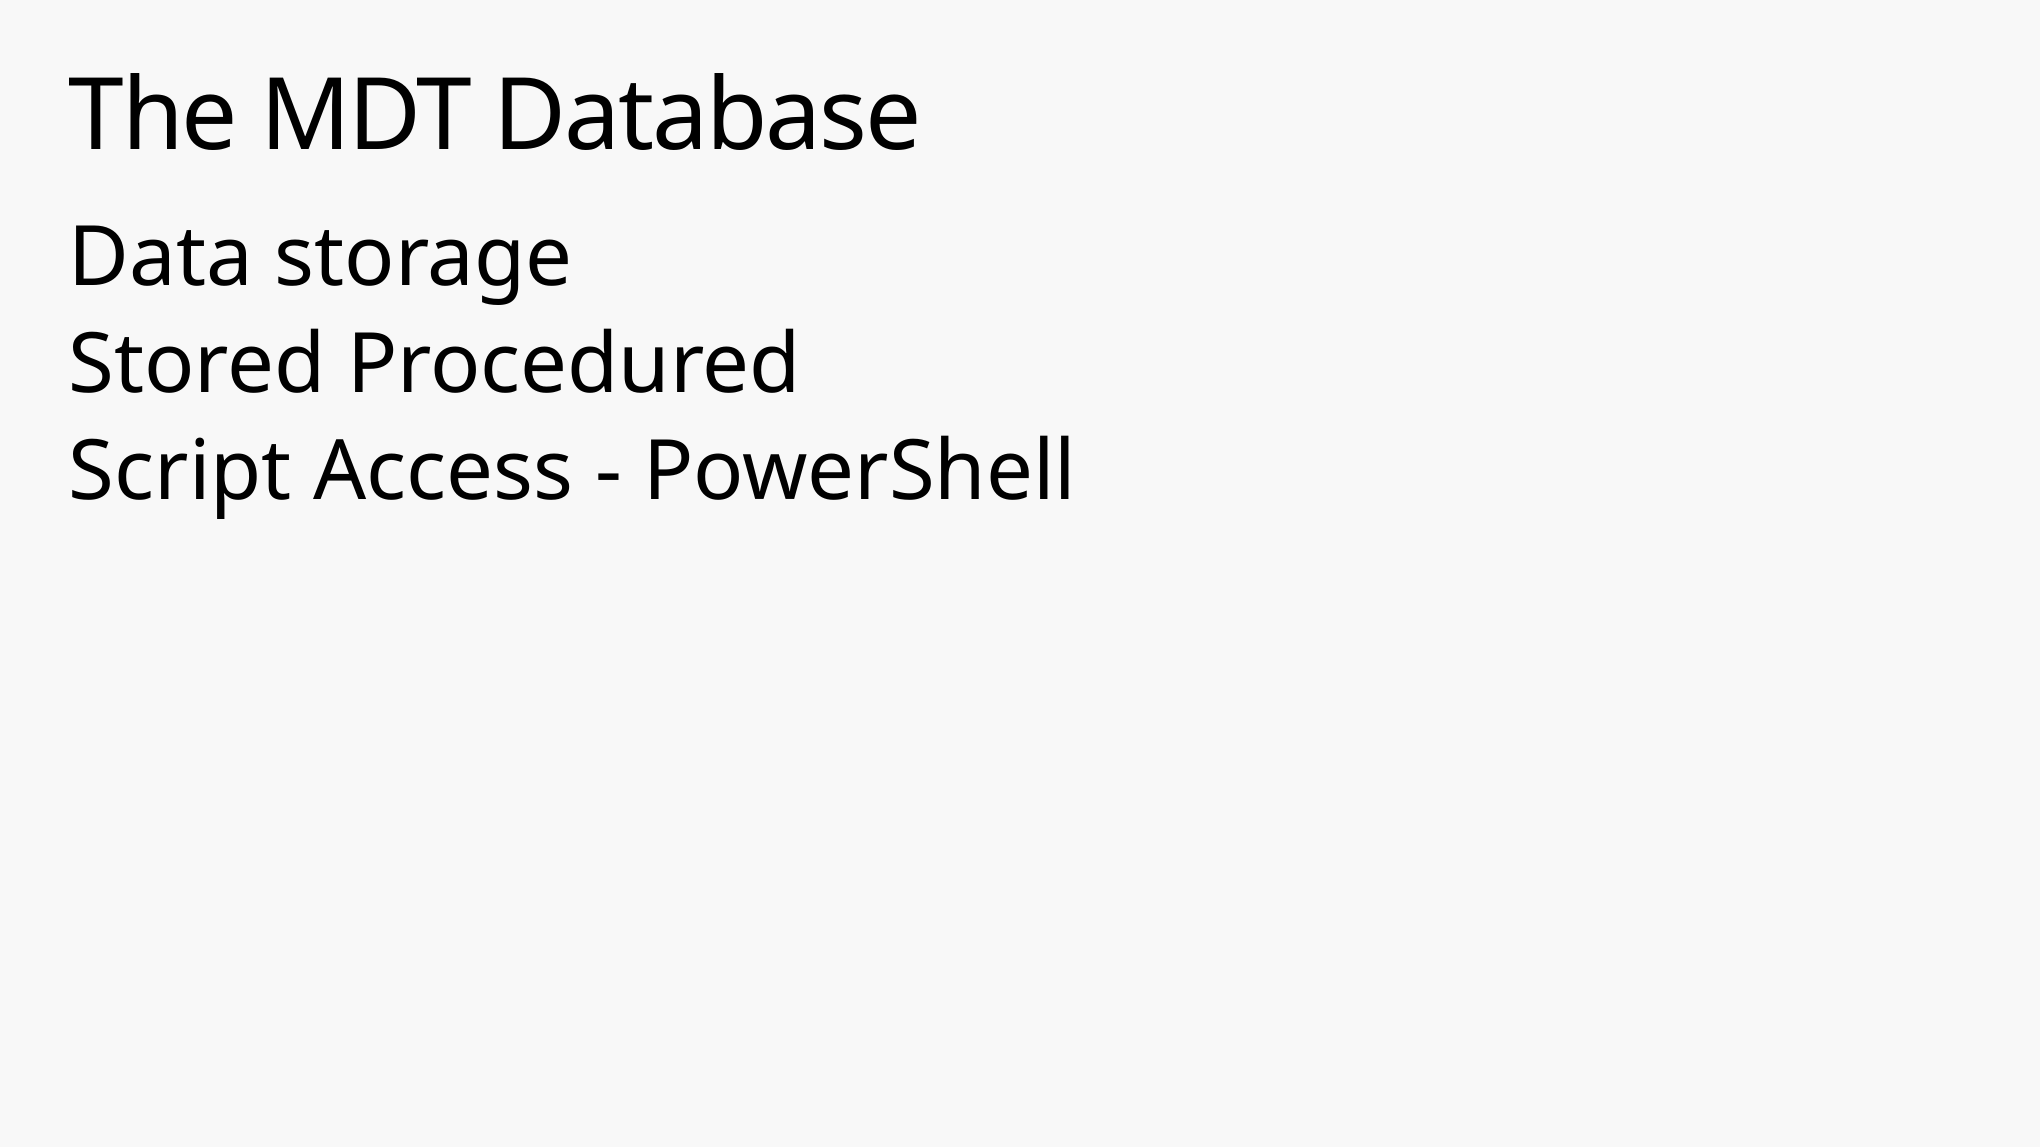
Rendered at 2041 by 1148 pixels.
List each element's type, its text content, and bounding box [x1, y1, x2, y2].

title The MDT Database [45, 48, 1996, 198]
list Data storage Stored Procedured Script Access - PowerShell [45, 198, 1996, 543]
